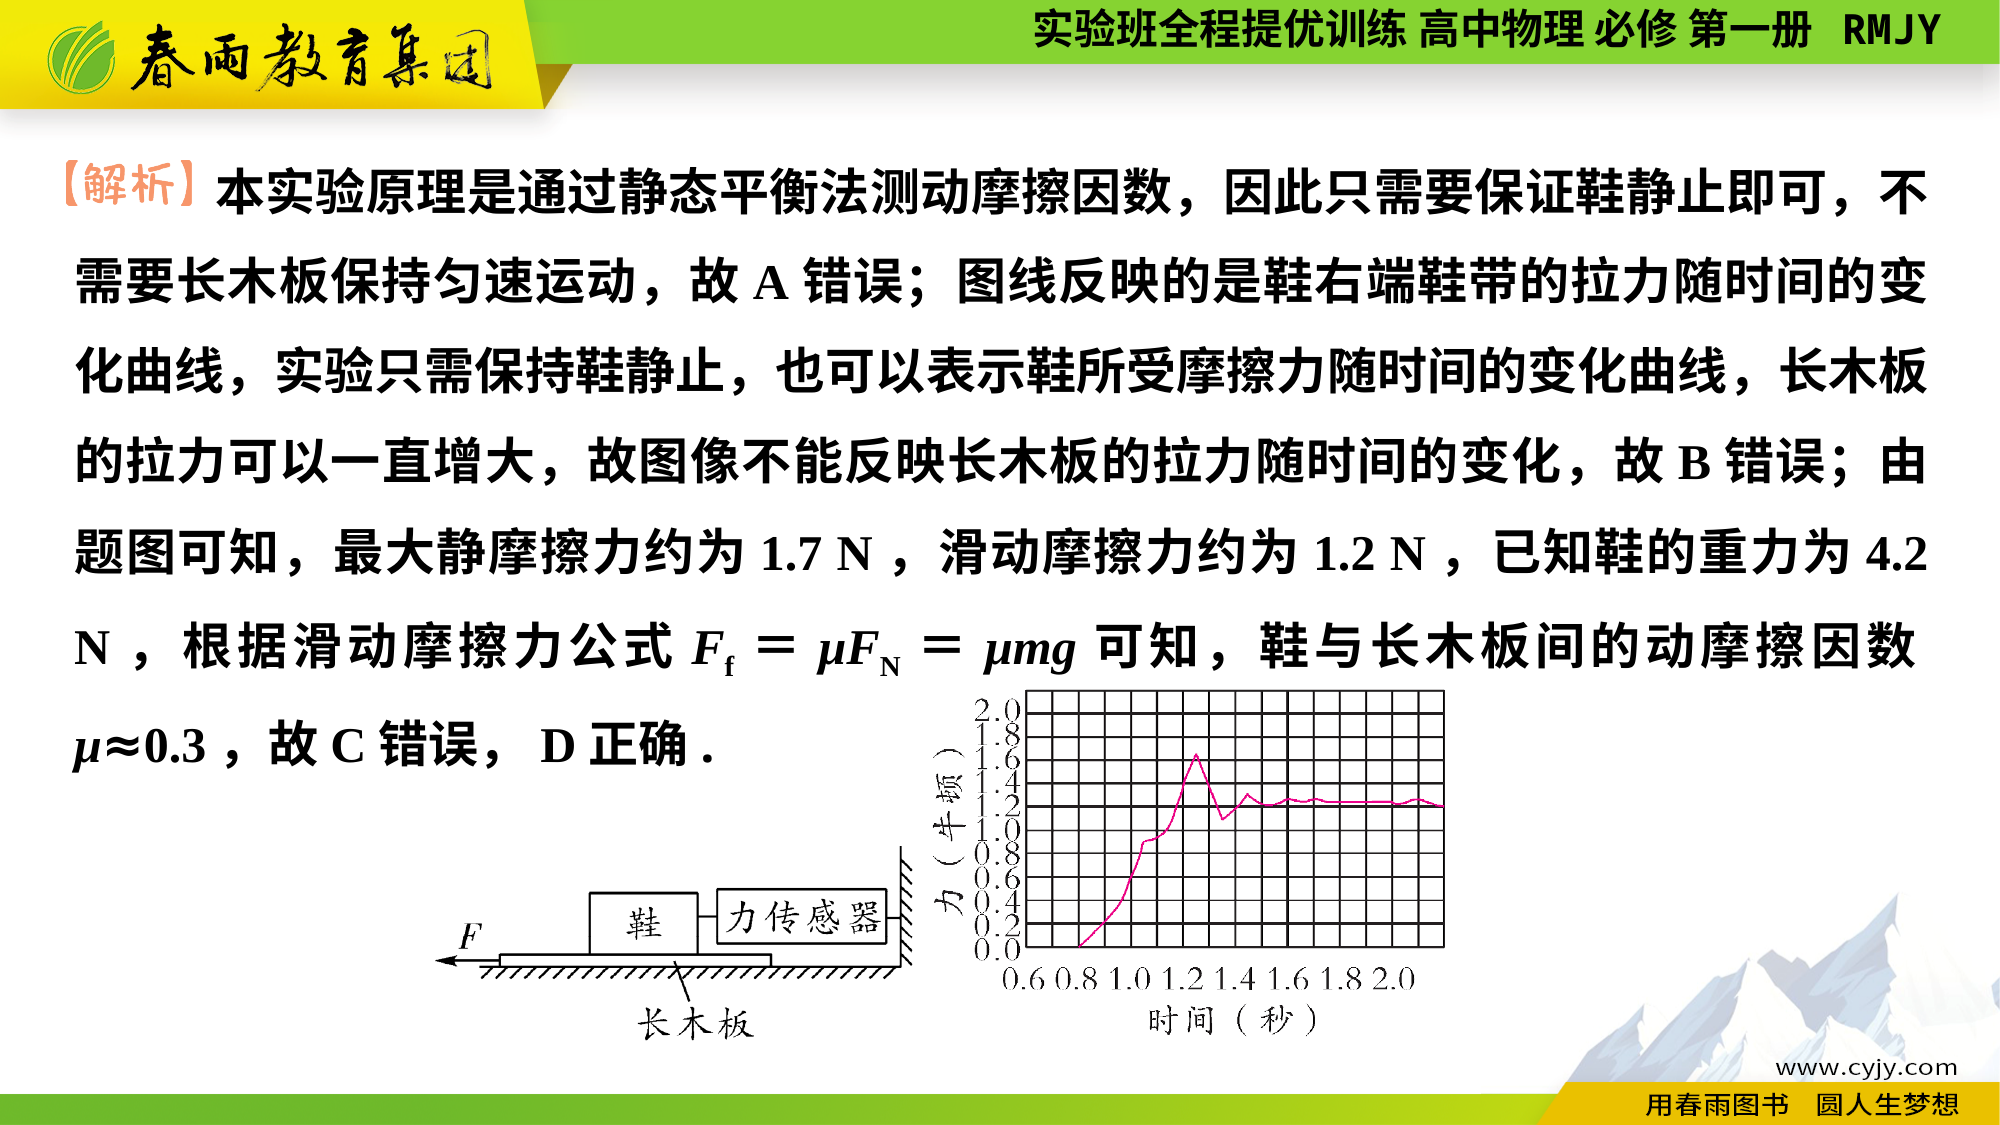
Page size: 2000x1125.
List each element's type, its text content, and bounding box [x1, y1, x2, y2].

list 本实验原理是通过静态平衡法测动摩擦因数，因此只需要保证鞋静止即可，不需要长木板保持匀速运动，故A错误；图线反映的是鞋右端鞋带的拉力随时间的变化曲线，实验只需保持鞋静止，也可以表示鞋所受摩擦力随时间的变化曲线，长木板的拉力可以一直增大，故图像不能反映长木板的拉力随时间的变化，故B错误；由题图可知，最大静摩擦力约为1.7 N，滑动摩擦力约为1.2 N，已知鞋的重力为4.2 N，根据滑动摩擦力公式Ff＝μFN＝μmg可知，鞋与长木板间的动摩擦因数μ≈0.3，故C错误，D正确. [59, 122, 1944, 774]
picture [0, 0, 2000, 1125]
